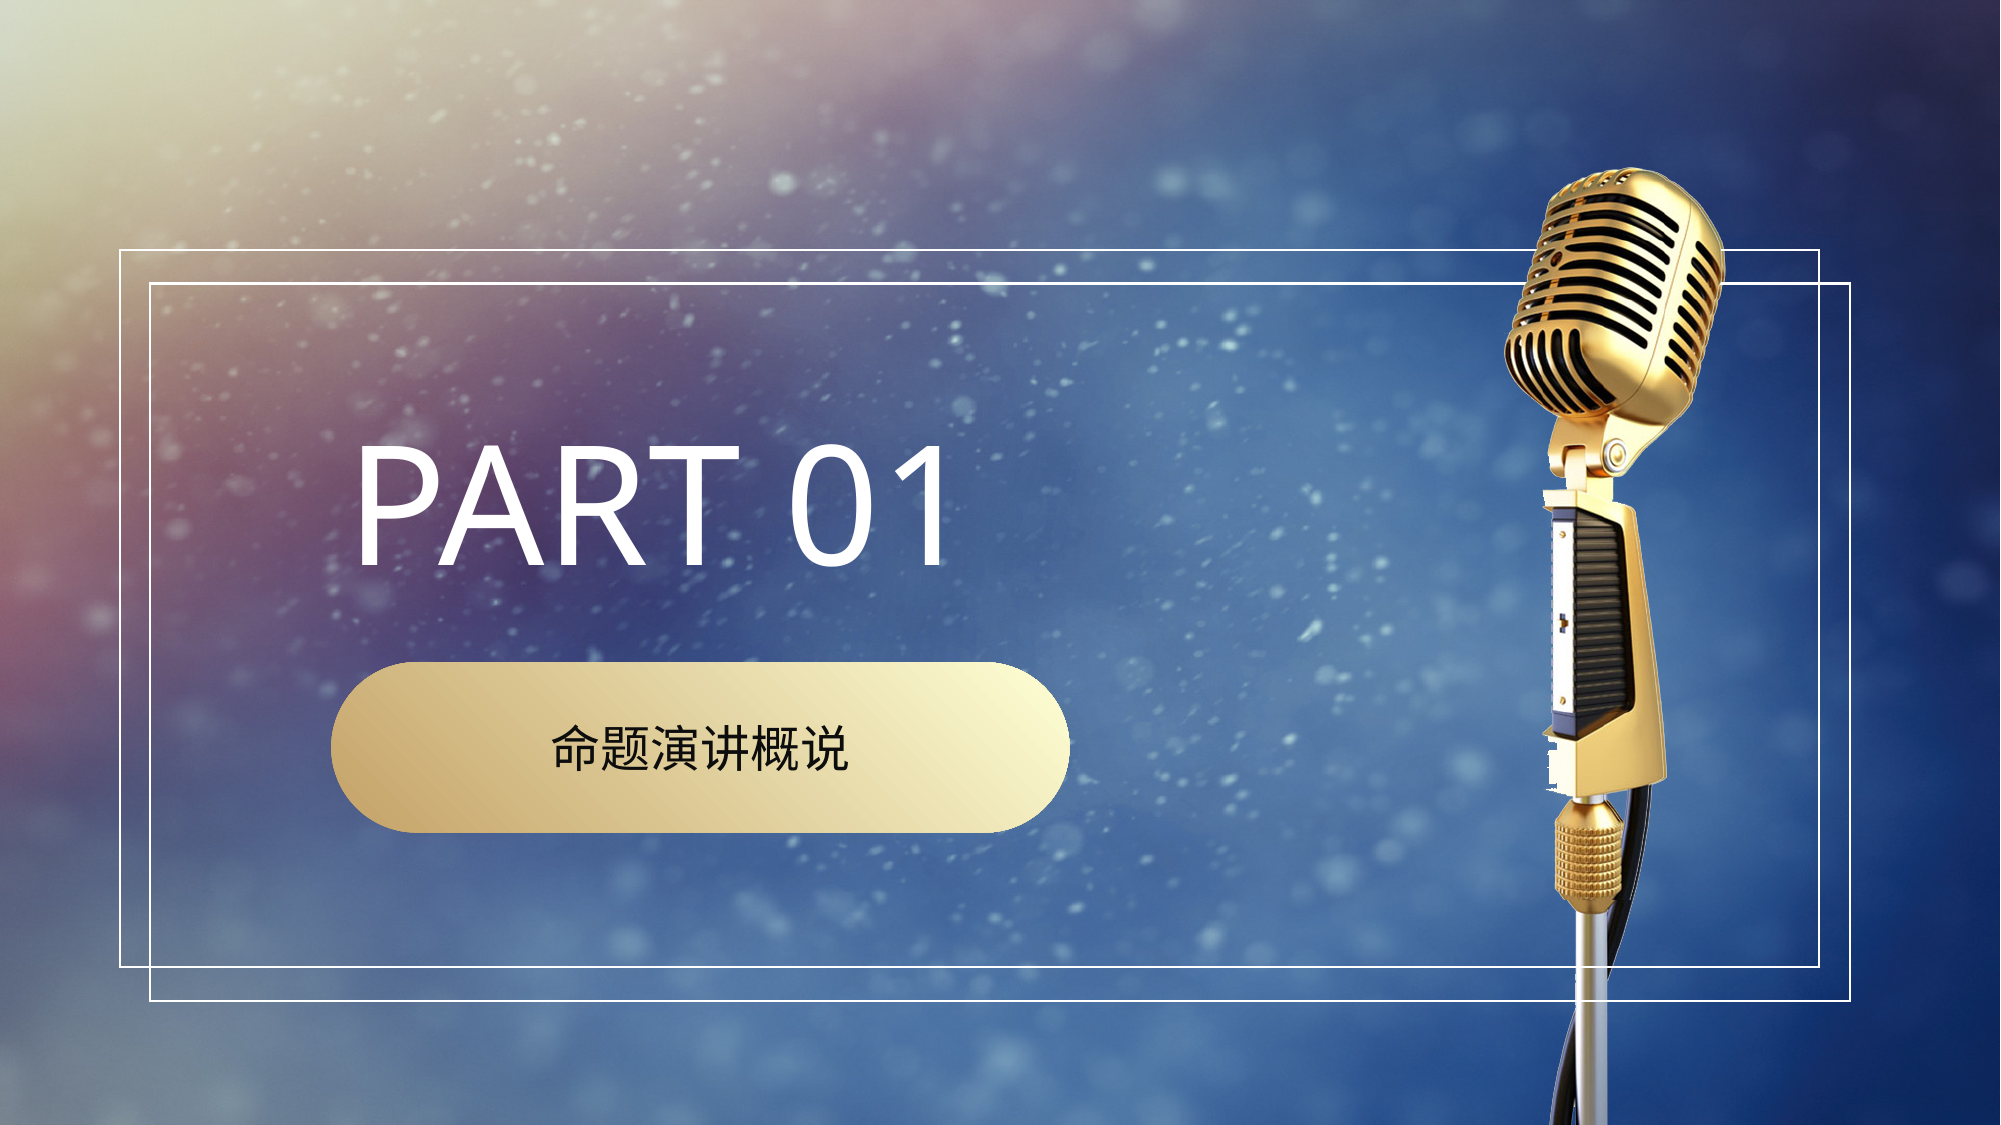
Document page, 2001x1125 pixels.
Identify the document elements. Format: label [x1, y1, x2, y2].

text_box [119, 249, 1181, 968]
text_box [149, 968, 1181, 1002]
picture [0, 0, 2000, 1125]
